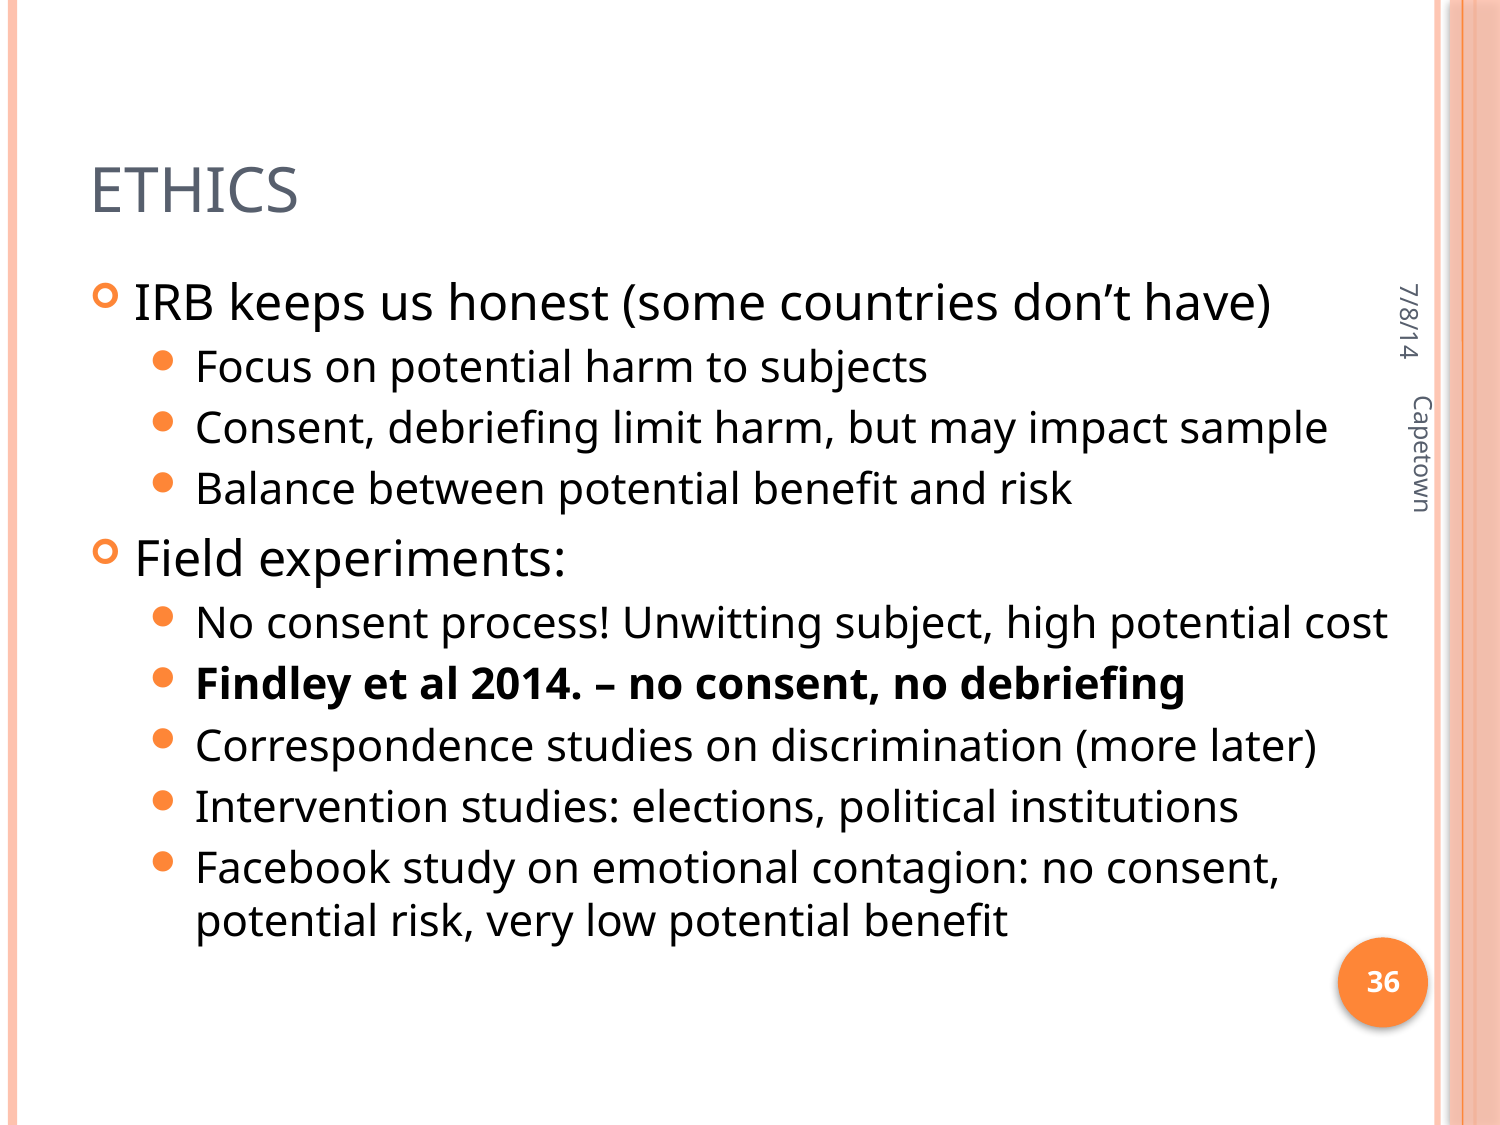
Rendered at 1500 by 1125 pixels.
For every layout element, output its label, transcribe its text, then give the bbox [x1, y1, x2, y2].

list IRB keeps us honest (some countries don’t have) Focus on potential harm to subjects Consent, debriefing limit harm, but may impact sample Balance between potential benefit and risk Field experiments: No consent process! Unwitting subject, high potential cost Findley et al 2014. – no consent, no debriefing Correspondence studies on discrimination (more later) Intervention studies: elections, political institutions Facebook study on emotional contagion: no consent, potential risk, very low potential benefit [75, 262, 1413, 1062]
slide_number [1378, 43, 1442, 374]
slide_number 36 [1333, 940, 1434, 1027]
title Ethics [75, 45, 1300, 233]
footer Capetown [1379, 380, 1440, 906]
